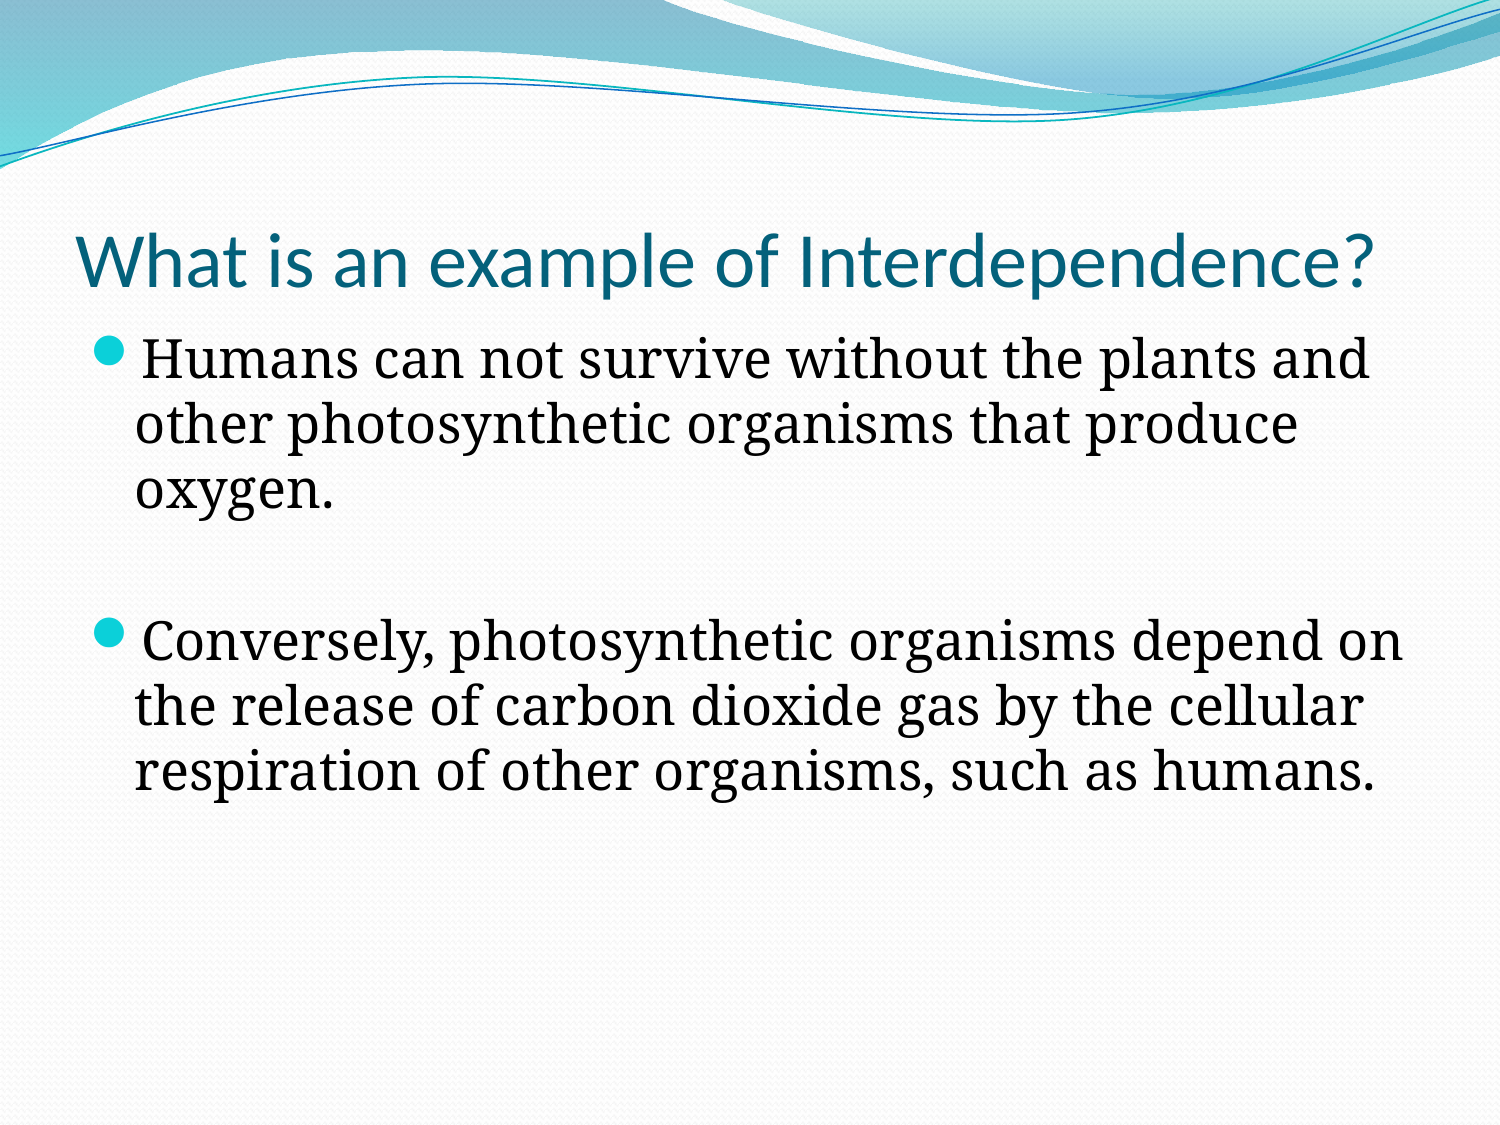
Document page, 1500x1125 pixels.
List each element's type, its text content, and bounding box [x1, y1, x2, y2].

list Humans can not survive without the plants and other photosynthetic organisms that produce oxygen. Conversely, photosynthetic organisms depend on the release of carbon dioxide gas by the cellular respiration of other organisms, such as humans. [75, 317, 1425, 1038]
title What is an example of Interdependence? [75, 115, 1425, 303]
